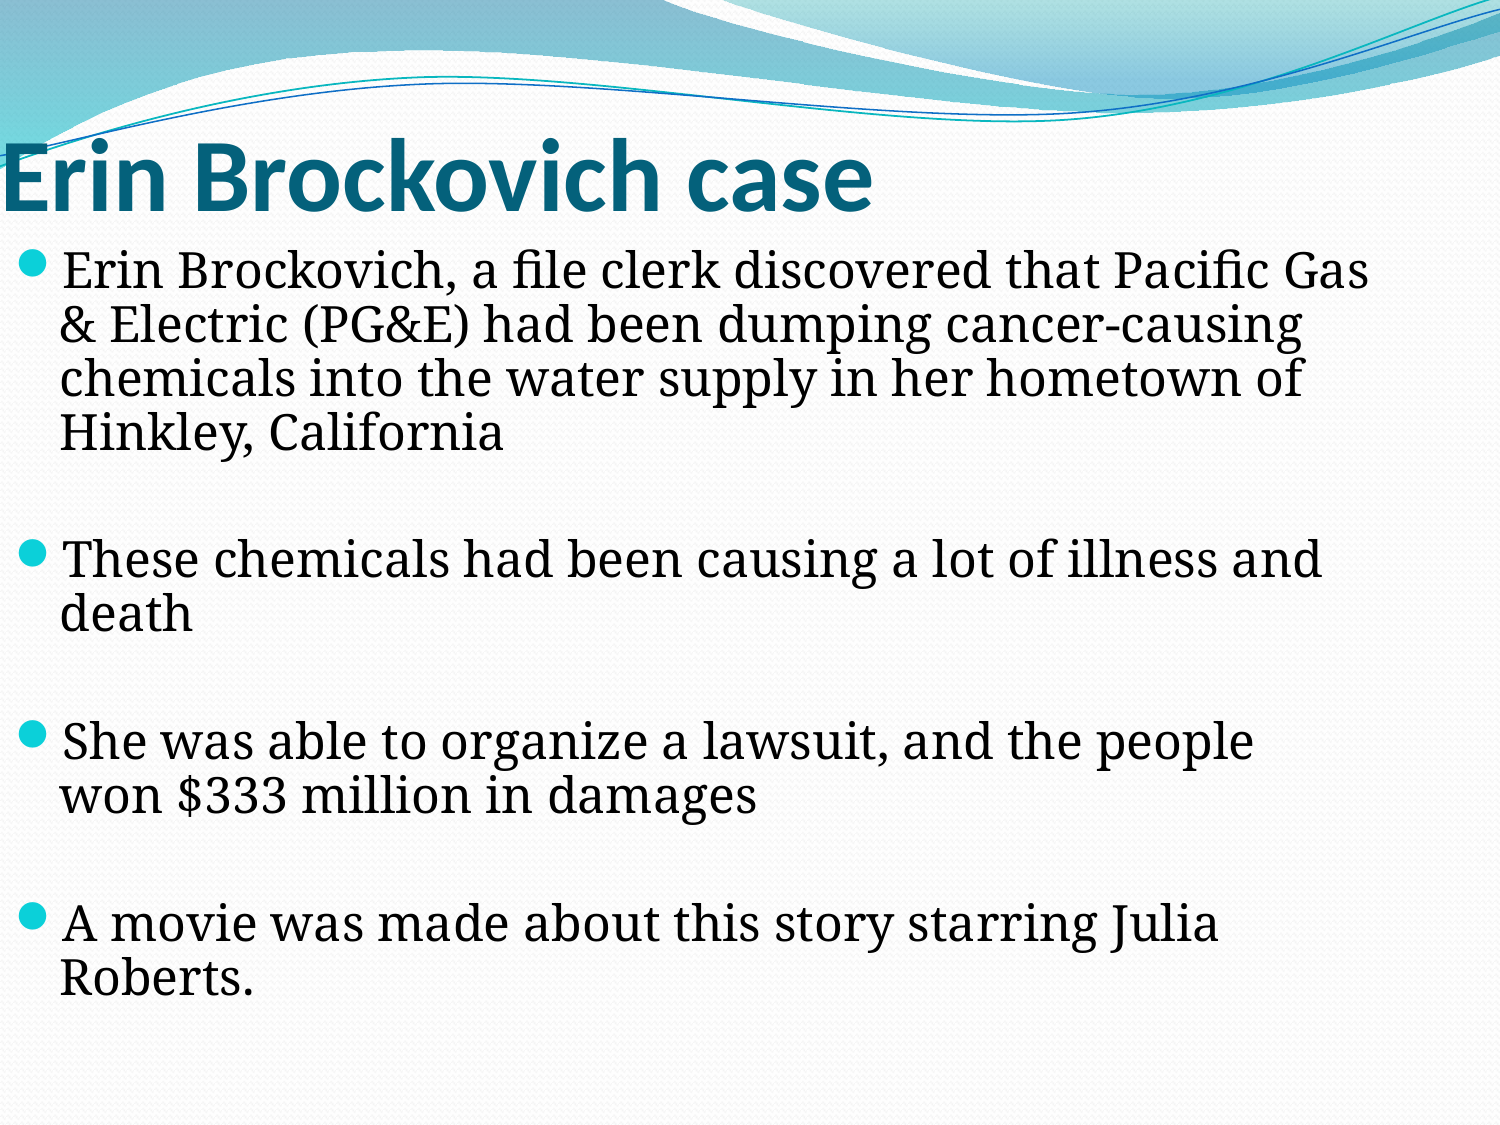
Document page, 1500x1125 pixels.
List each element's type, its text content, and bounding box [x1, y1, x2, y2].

title Erin Brockovich case [0, 45, 1350, 233]
list Erin Brockovich, a file clerk discovered that Pacific Gas & Electric (PG&E) had been dumping cancer-causing chemicals into the water supply in her hometown of Hinkley, California These chemicals had been causing a lot of illness and death She was able to organize a lawsuit, and the people won $333 million in damages A movie was made about this story starring Julia Roberts. [0, 237, 1388, 1100]
